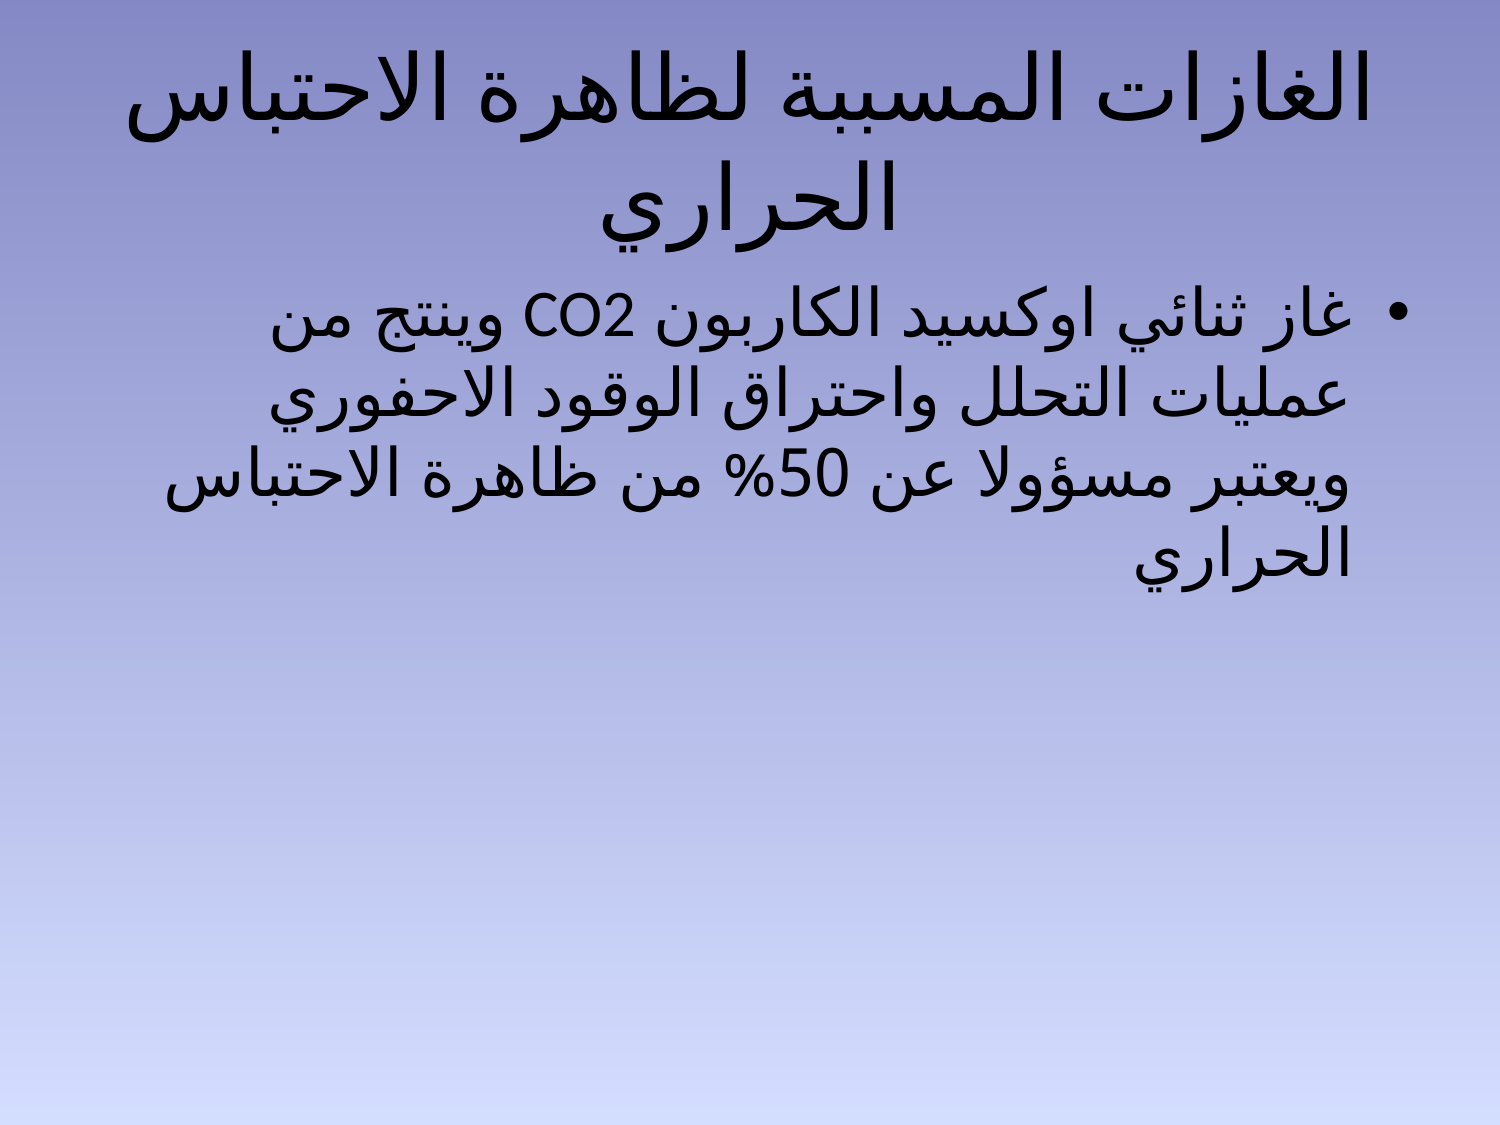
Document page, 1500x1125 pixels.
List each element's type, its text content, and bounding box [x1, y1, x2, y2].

title الغازات المسببة لظاهرة الاحتباس الحراري [75, 45, 1425, 233]
list غاز ثنائي اوكسيد الكاربون CO2 وينتج من عمليات التحلل واحتراق الوقود الاحفوري ويعتبر مسؤولا عن 50% من ظاهرة الاحتباس الحراري [75, 262, 1425, 1005]
